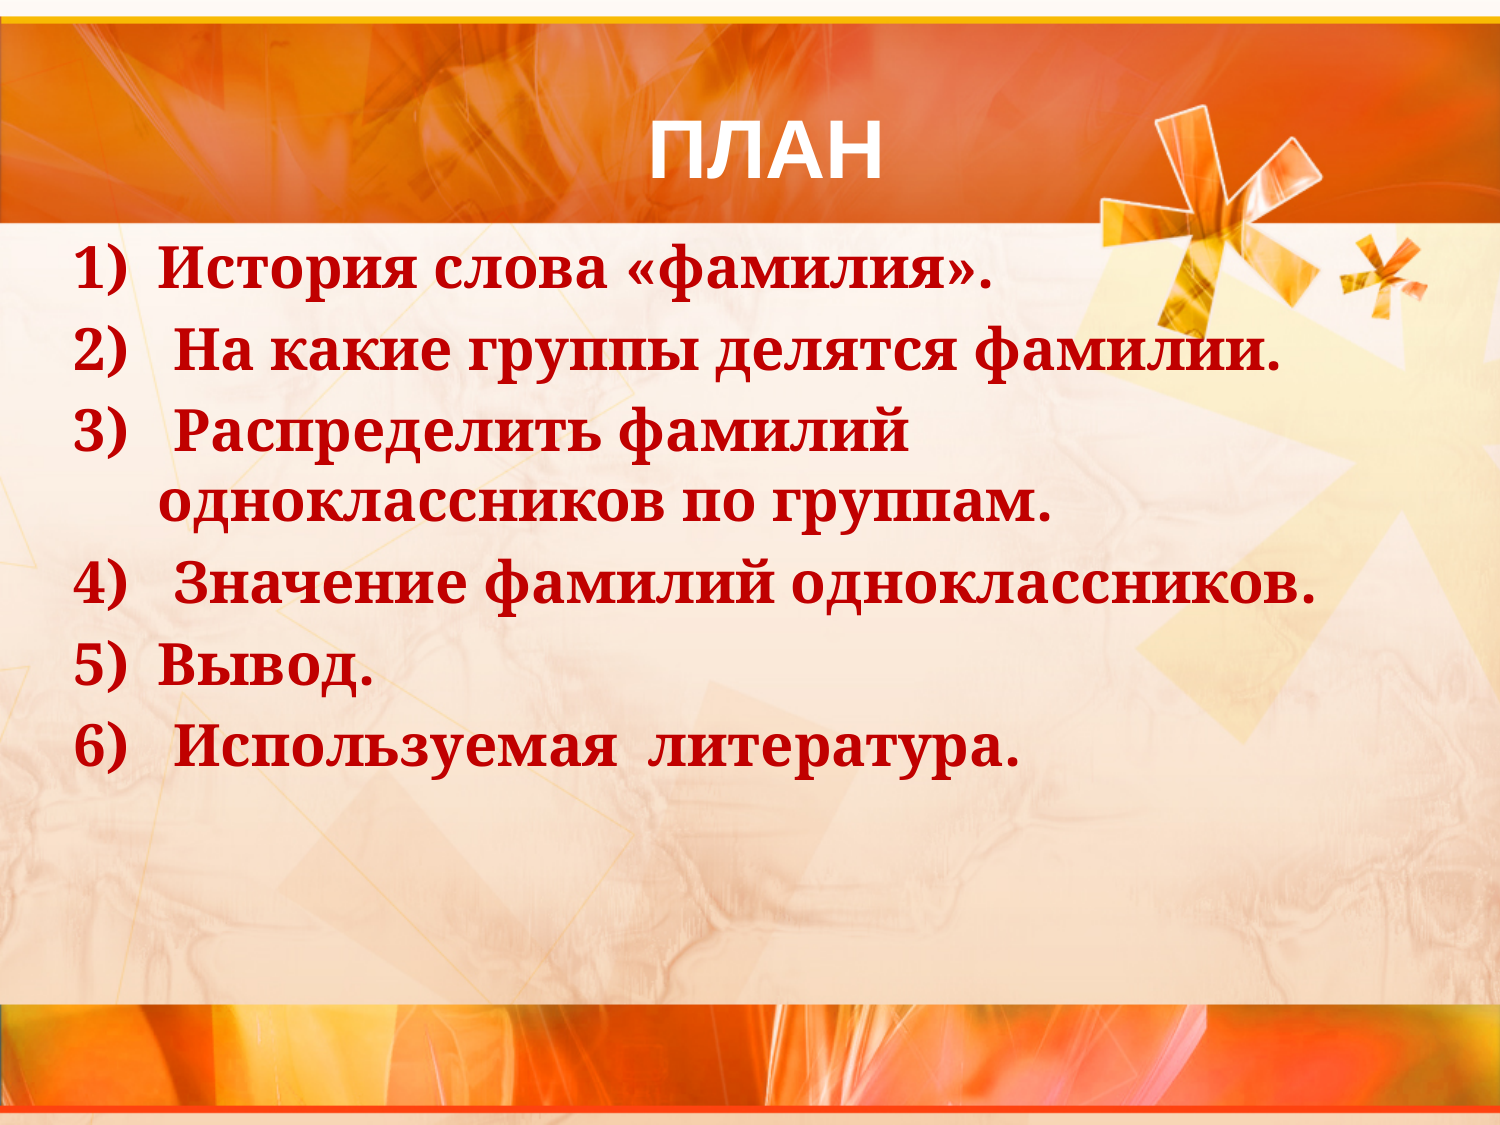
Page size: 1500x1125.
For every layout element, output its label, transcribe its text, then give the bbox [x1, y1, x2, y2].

picture [0, 0, 1500, 1125]
title ПЛАН [128, 70, 1405, 221]
list История слова «фамилия». На какие группы делятся фамилии. Распределить фамилий одноклассников по группам. Значение фамилий одноклассников. Вывод. Используемая литература. [58, 222, 1409, 1049]
